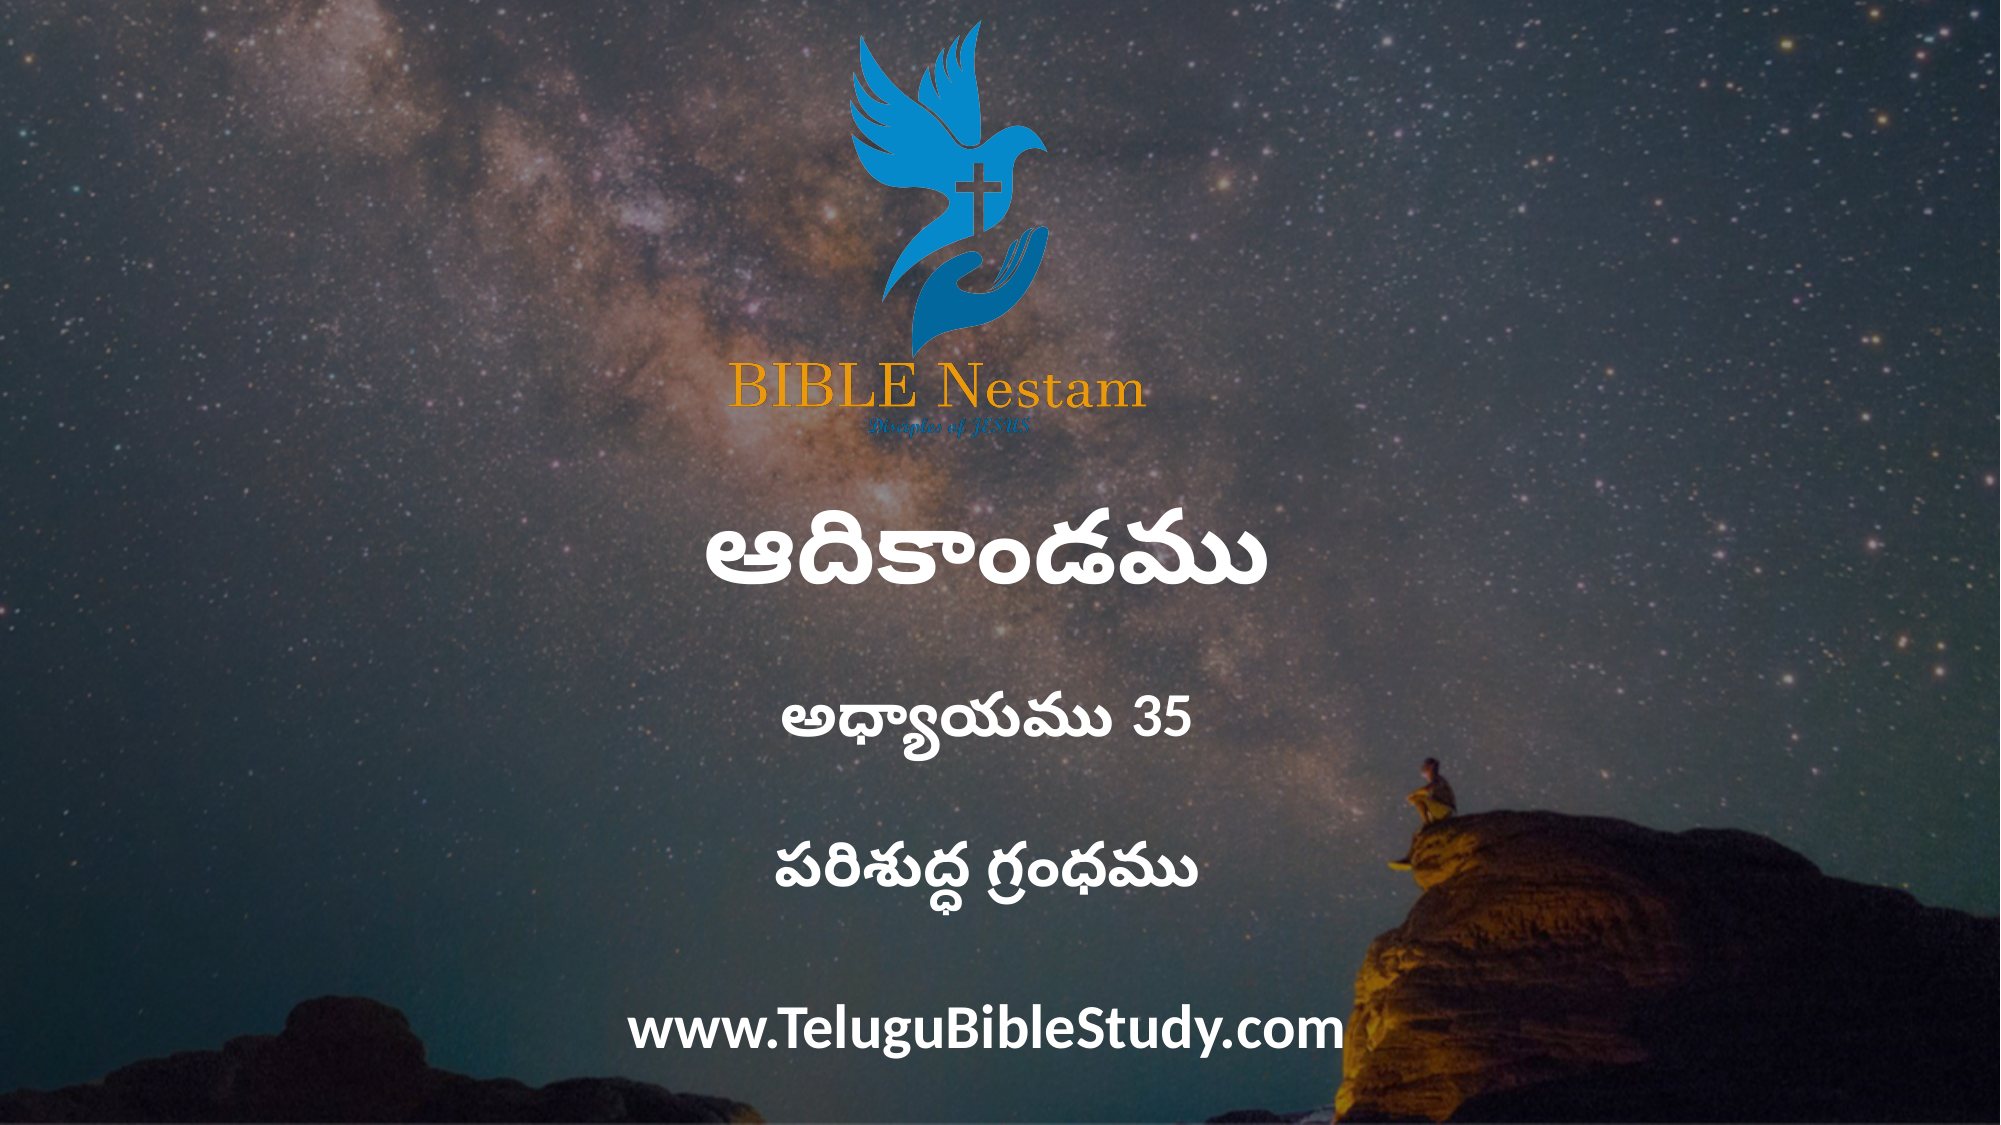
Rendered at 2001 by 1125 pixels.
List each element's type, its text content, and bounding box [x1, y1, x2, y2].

title ఆదికాండము [50, 437, 1925, 646]
picture [0, 0, 2000, 1125]
subtitle అధ్యాయము 35 పరిశుద్ధ గ్రంధము www.TeluguBibleStudy.com [50, 666, 1925, 1084]
